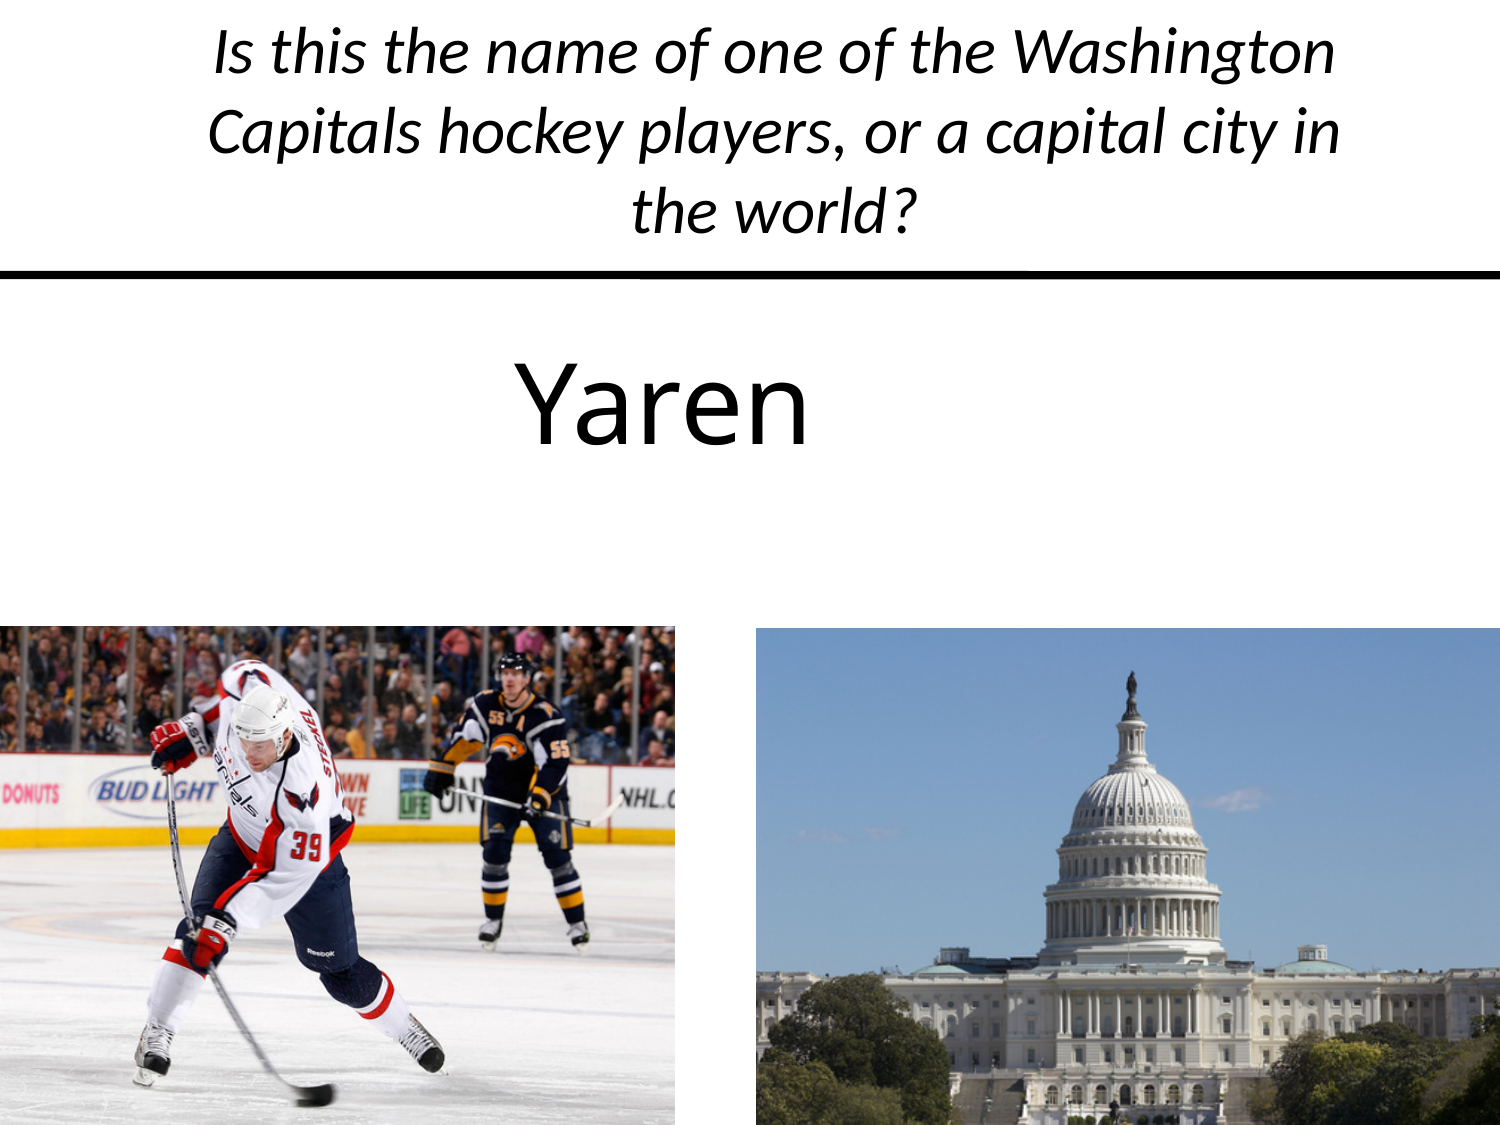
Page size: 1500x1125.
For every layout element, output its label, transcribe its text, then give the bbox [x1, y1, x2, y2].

picture [0, 625, 676, 1125]
text_box Is this the name of one of the Washington Capitals hockey players, or a capital city in the world? [174, 0, 1375, 255]
text_box Yaren [499, 324, 1413, 475]
picture [755, 627, 1500, 1125]
